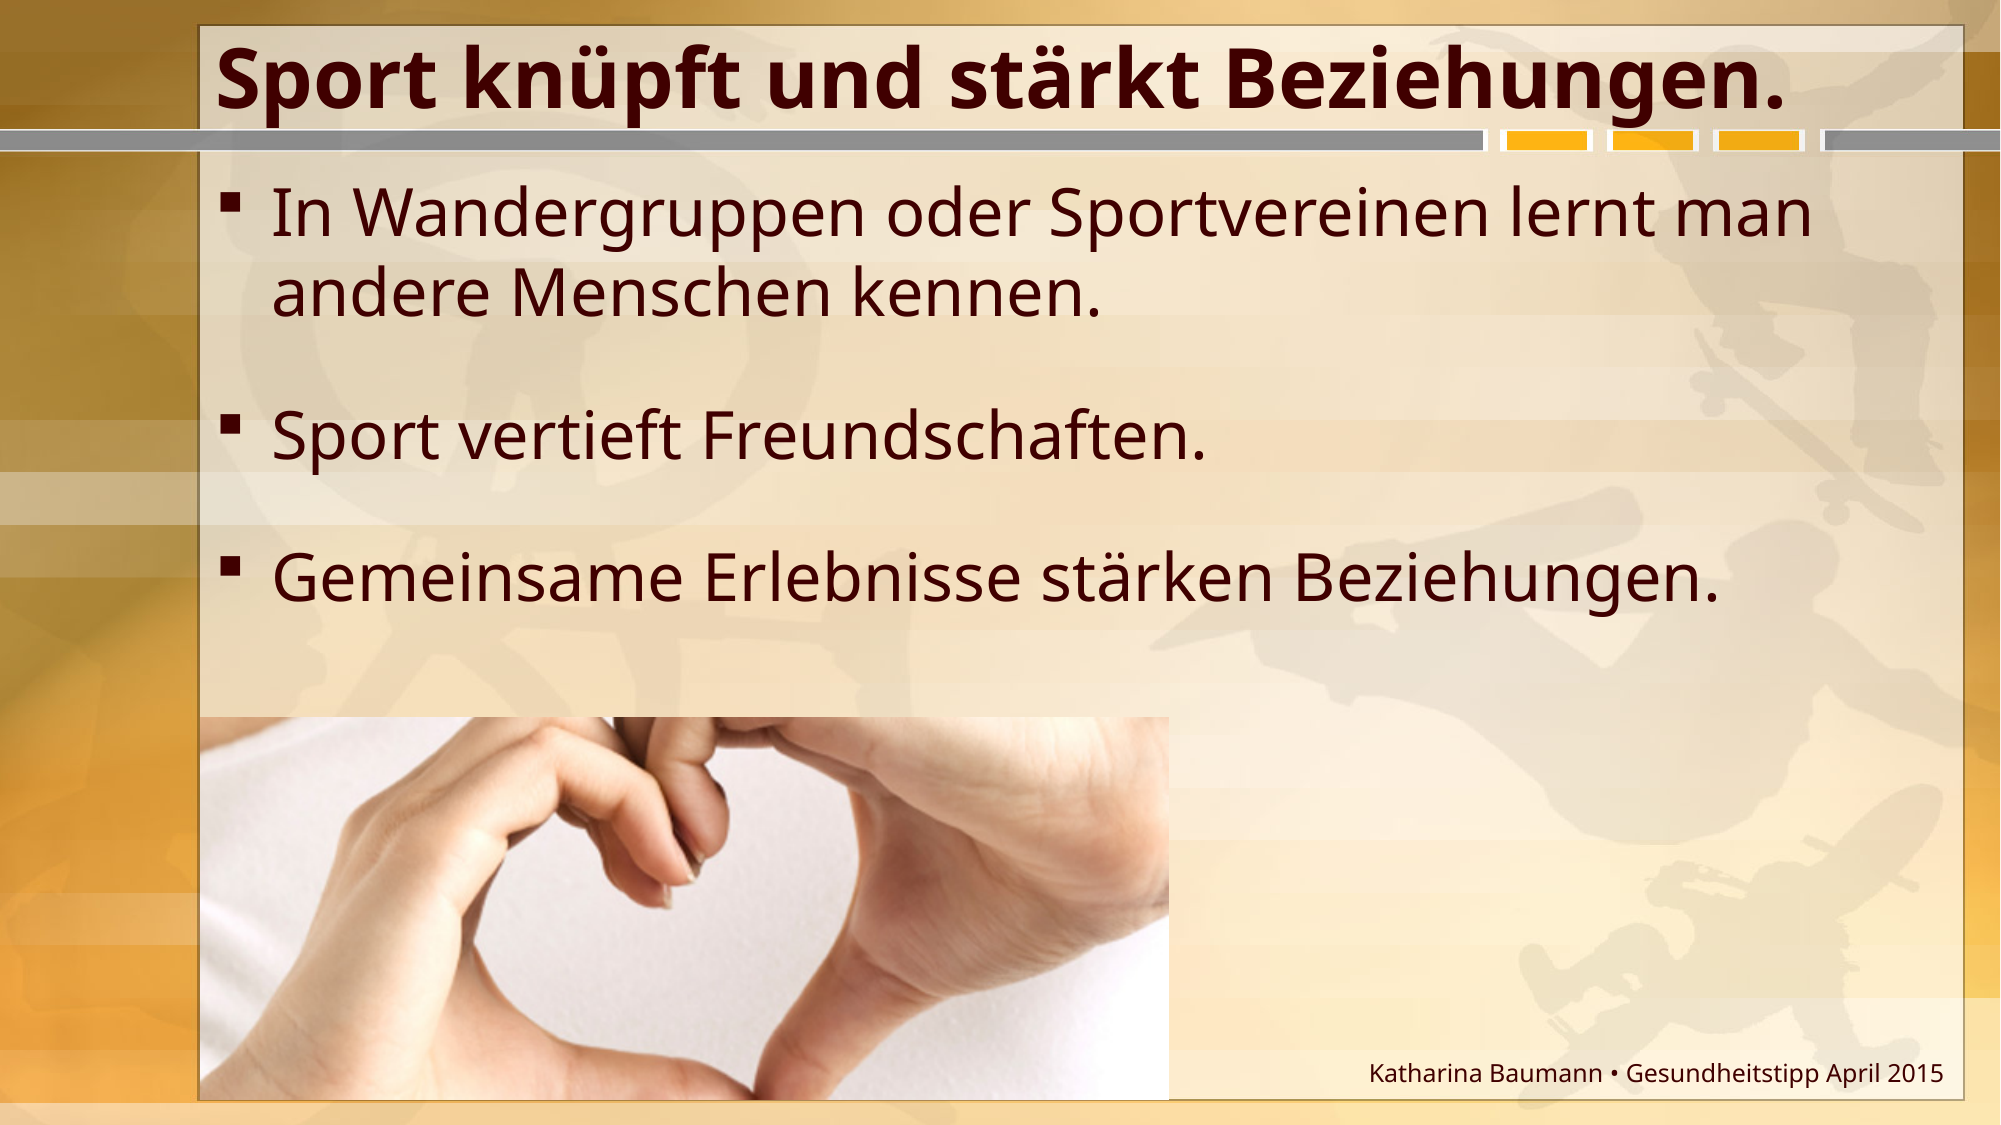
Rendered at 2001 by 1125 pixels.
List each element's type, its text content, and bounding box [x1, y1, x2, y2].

picture [0, 0, 2001, 1125]
list In Wandergruppen oder Sportvereinen lernt man andere Menschen kennen. Sport vertieft Freundschaften. Gemeinsame Erlebnisse stärken Beziehungen. [200, 162, 1950, 1050]
footer Katharina Baumann • Gesundheitstipp April 2015 [1326, 1050, 1961, 1100]
title Sport knüpft und stärkt Beziehungen. [200, 0, 1950, 150]
